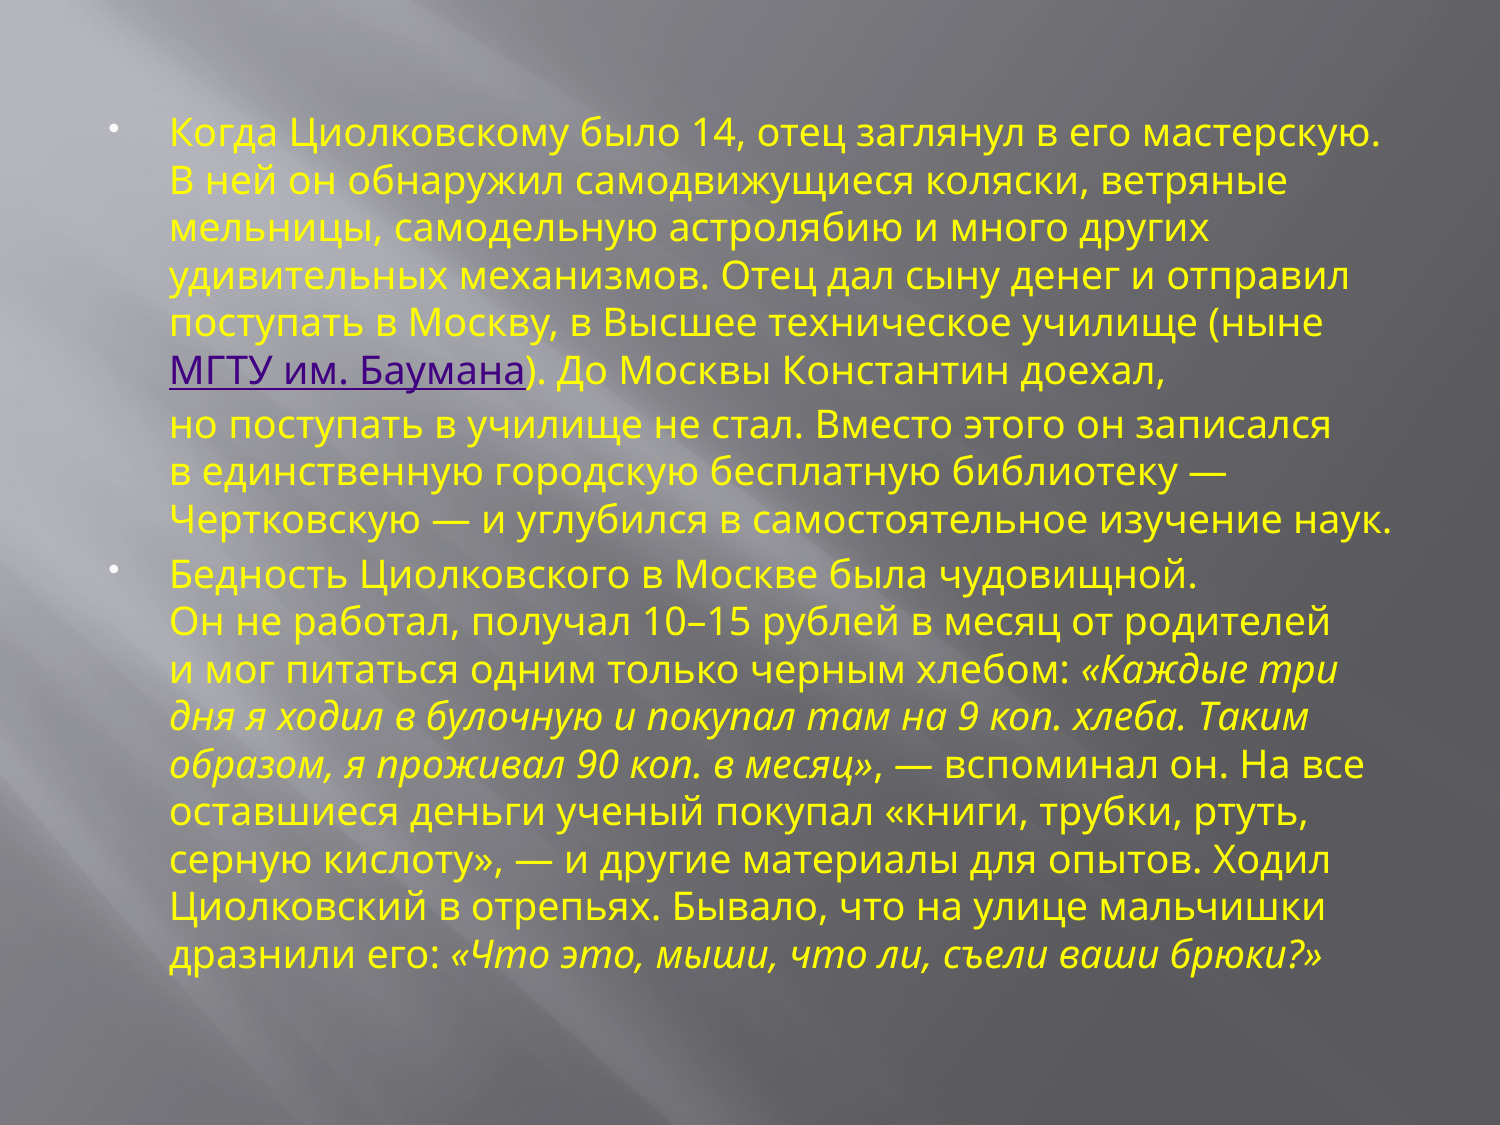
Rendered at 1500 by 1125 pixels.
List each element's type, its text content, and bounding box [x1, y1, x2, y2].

list Когда Циолковскому было 14, отец заглянул в его мастерскую. В ней он обнаружил самодвижущиеся коляски, ветряные мельницы, самодельную астролябию и много других удивительных механизмов. Отец дал сыну денег и отправил поступать в Москву, в Высшее техническое училище (ныне МГТУ им. Баумана). До Москвы Константин доехал, но поступать в училище не стал. Вместо этого он записался в единственную городскую бесплатную библиотеку — Чертковскую — и углубился в самостоятельное изучение наук. Бедность Циолковского в Москве была чудовищной. Он не работал, получал 10–15 рублей в месяц от родителей и мог питаться одним только черным хлебом: «Каждые три дня я ходил в булочную и покупал там на 9 коп. хлеба. Таким образом, я проживал 90 коп. в месяц», — вспоминал он. На все оставшиеся деньги ученый покупал «книги, трубки, ртуть, серную кислоту», — и другие материалы для опытов. Ходил Циолковский в отрепьях. Бывало, что на улице мальчишки дразнили его: «Что это, мыши, что ли, съели ваши брюки?» [75, 99, 1425, 1035]
